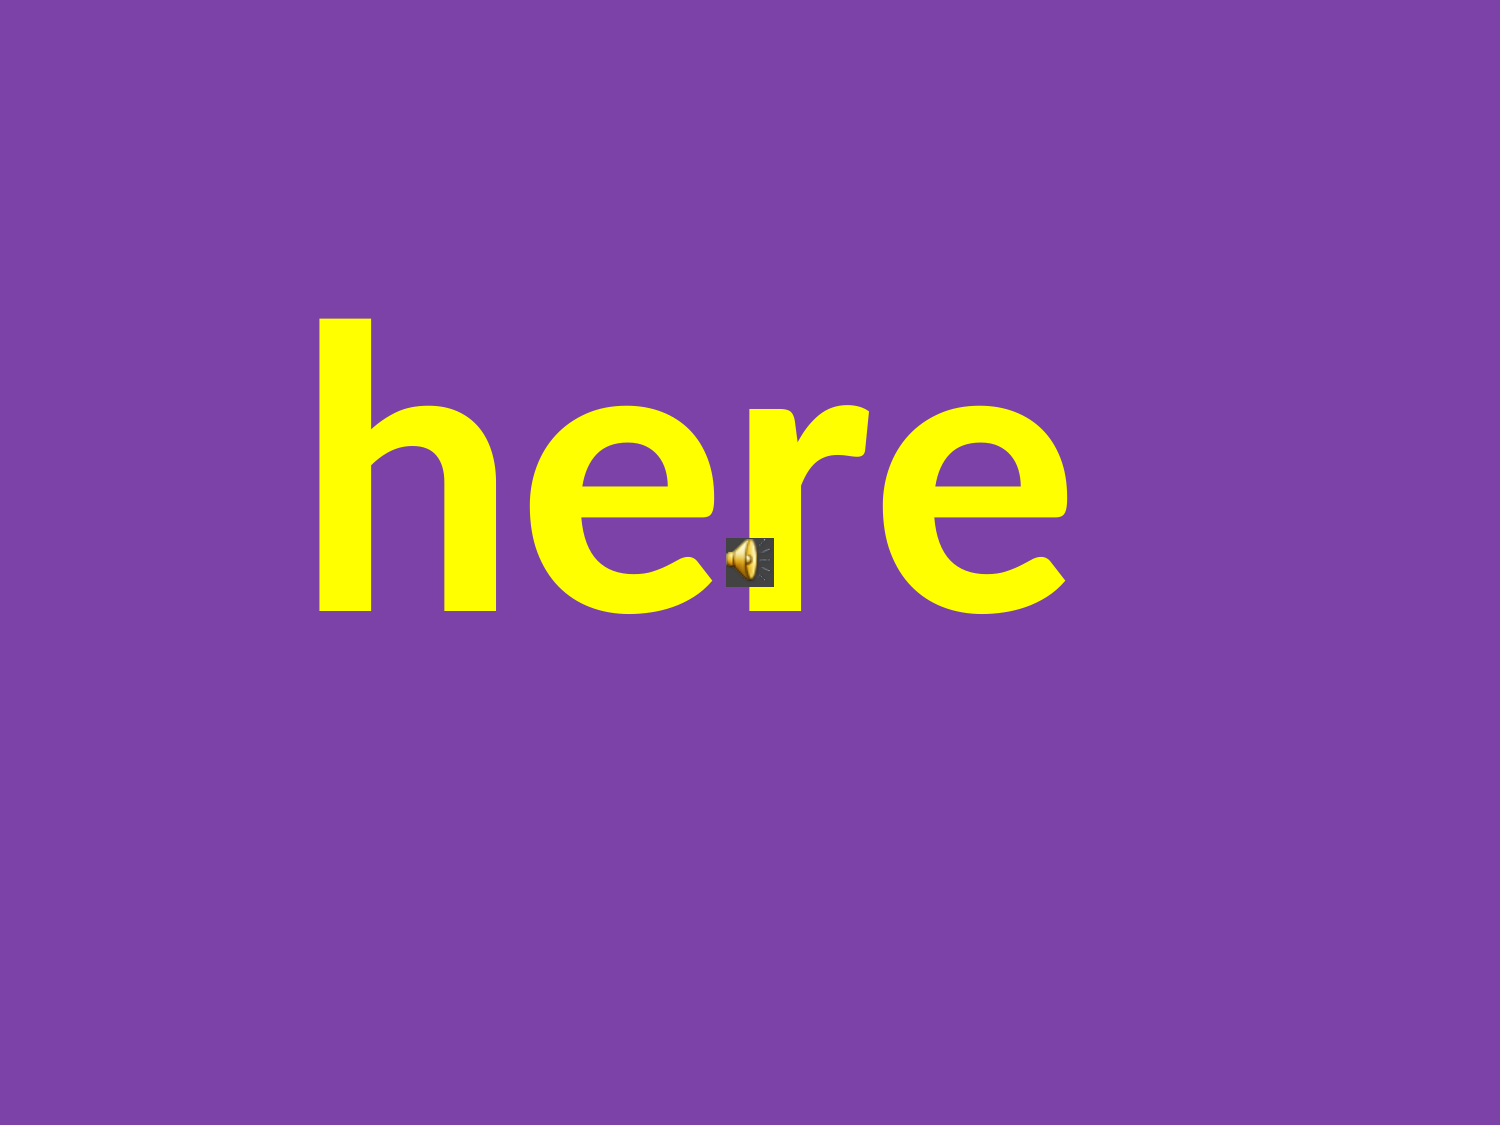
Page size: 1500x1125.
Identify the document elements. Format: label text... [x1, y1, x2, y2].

text_box here [187, 187, 1188, 703]
picture [724, 537, 776, 588]
